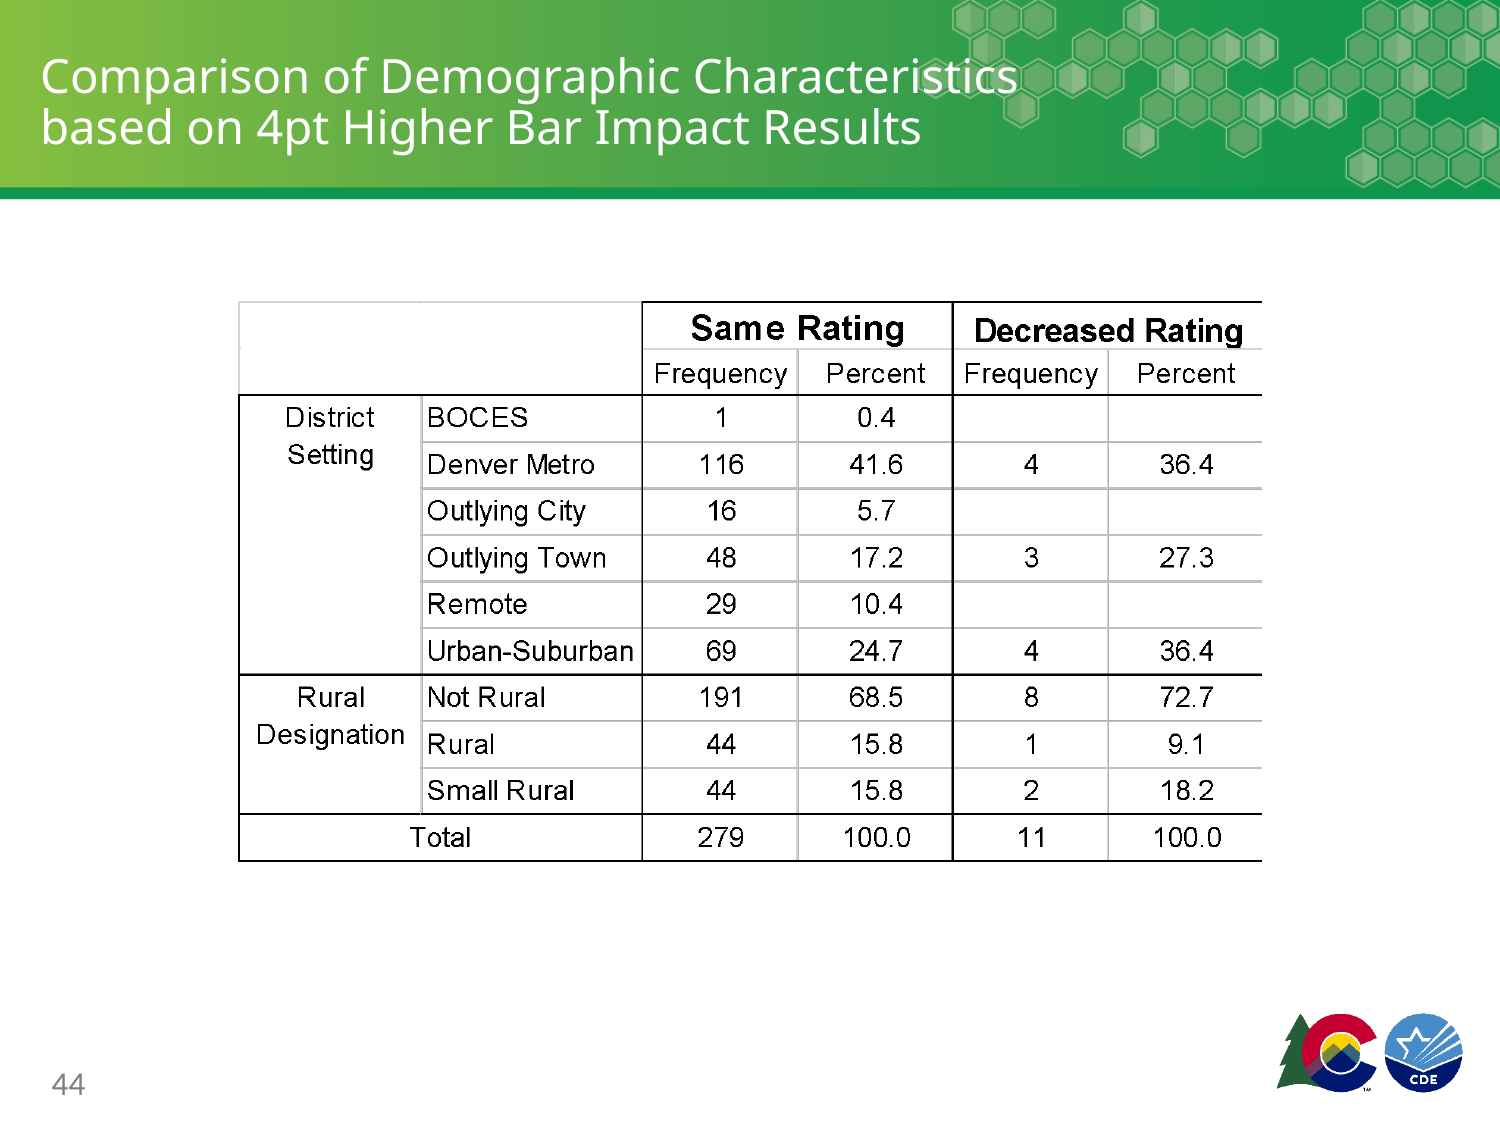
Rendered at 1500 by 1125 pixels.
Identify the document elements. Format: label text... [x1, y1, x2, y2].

picture [0, 0, 1500, 200]
title Comparison of Demographic Characteristics based on 4pt Higher Bar Impact Results [40, 41, 1038, 166]
slide_number 44 [36, 1054, 375, 1115]
picture [1275, 1012, 1463, 1093]
picture [237, 301, 1263, 863]
